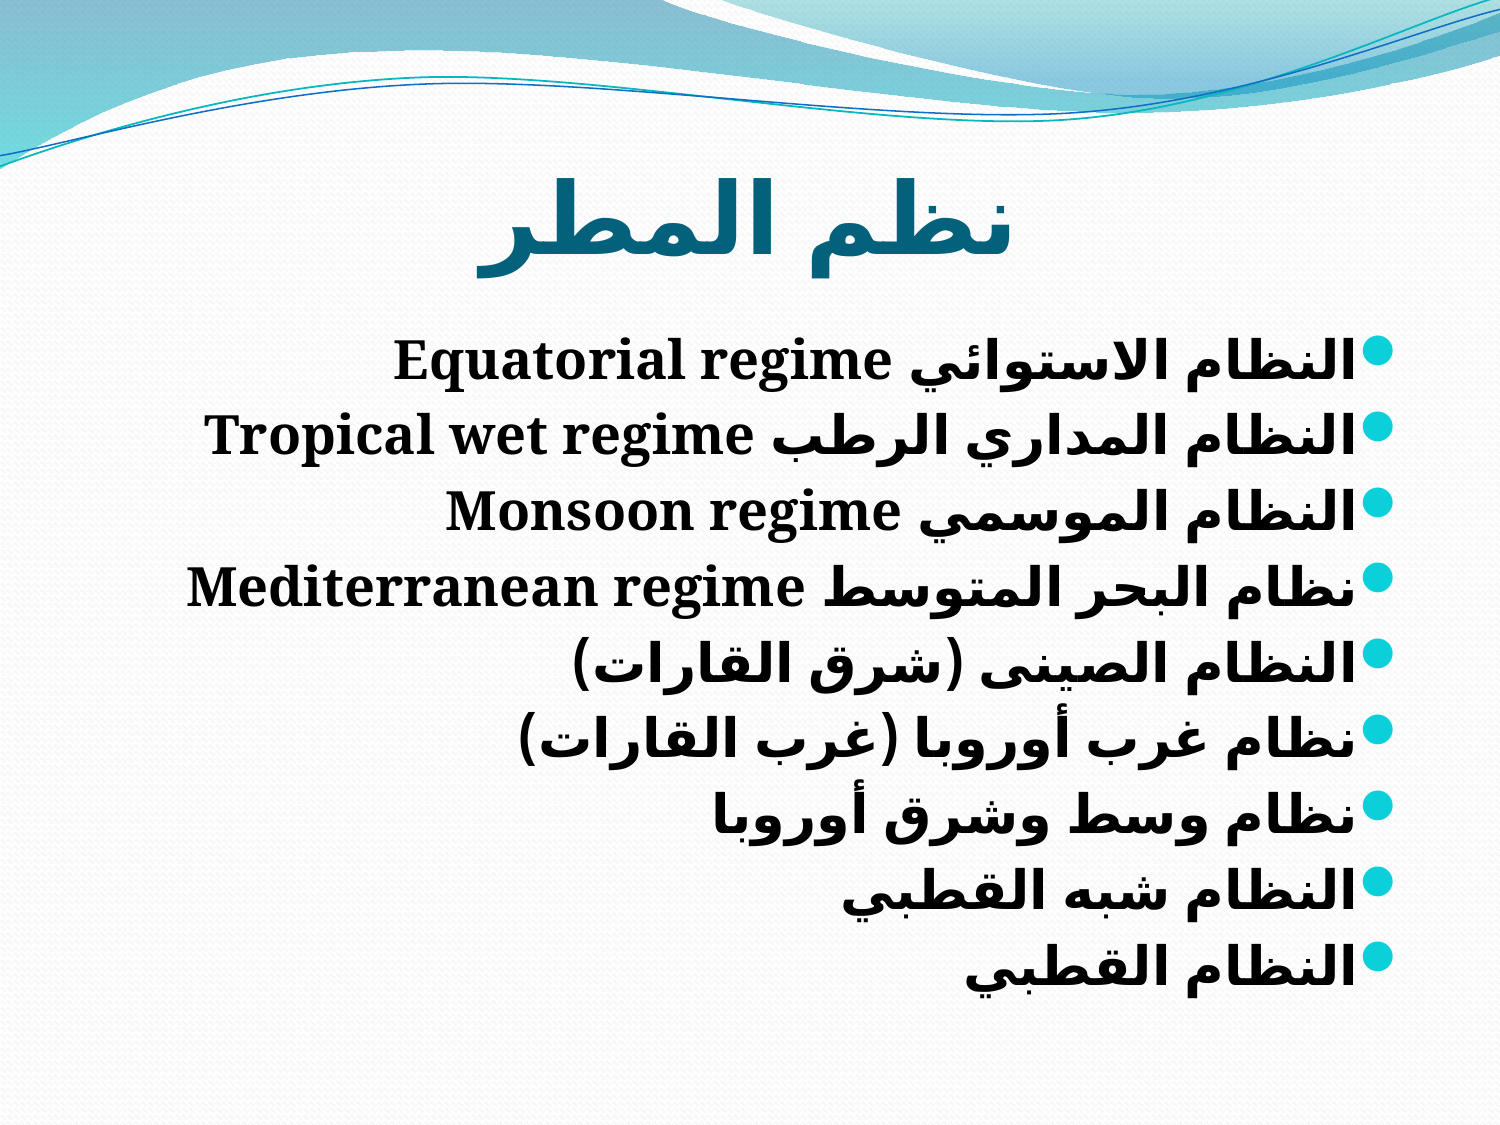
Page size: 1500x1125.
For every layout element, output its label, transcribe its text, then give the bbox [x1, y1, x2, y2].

list النظام الاستوائي Equatorial regime النظام المداري الرطب Tropical wet regime النظام الموسمي Monsoon regime نظام البحر المتوسط Mediterranean regime النظام الصينى (شرق القارات) نظام غرب أوروبا (غرب القارات) نظام وسط وشرق أوروبا النظام شبه القطبي النظام القطبي [75, 317, 1425, 1038]
title نظم المطر [75, 115, 1425, 275]
